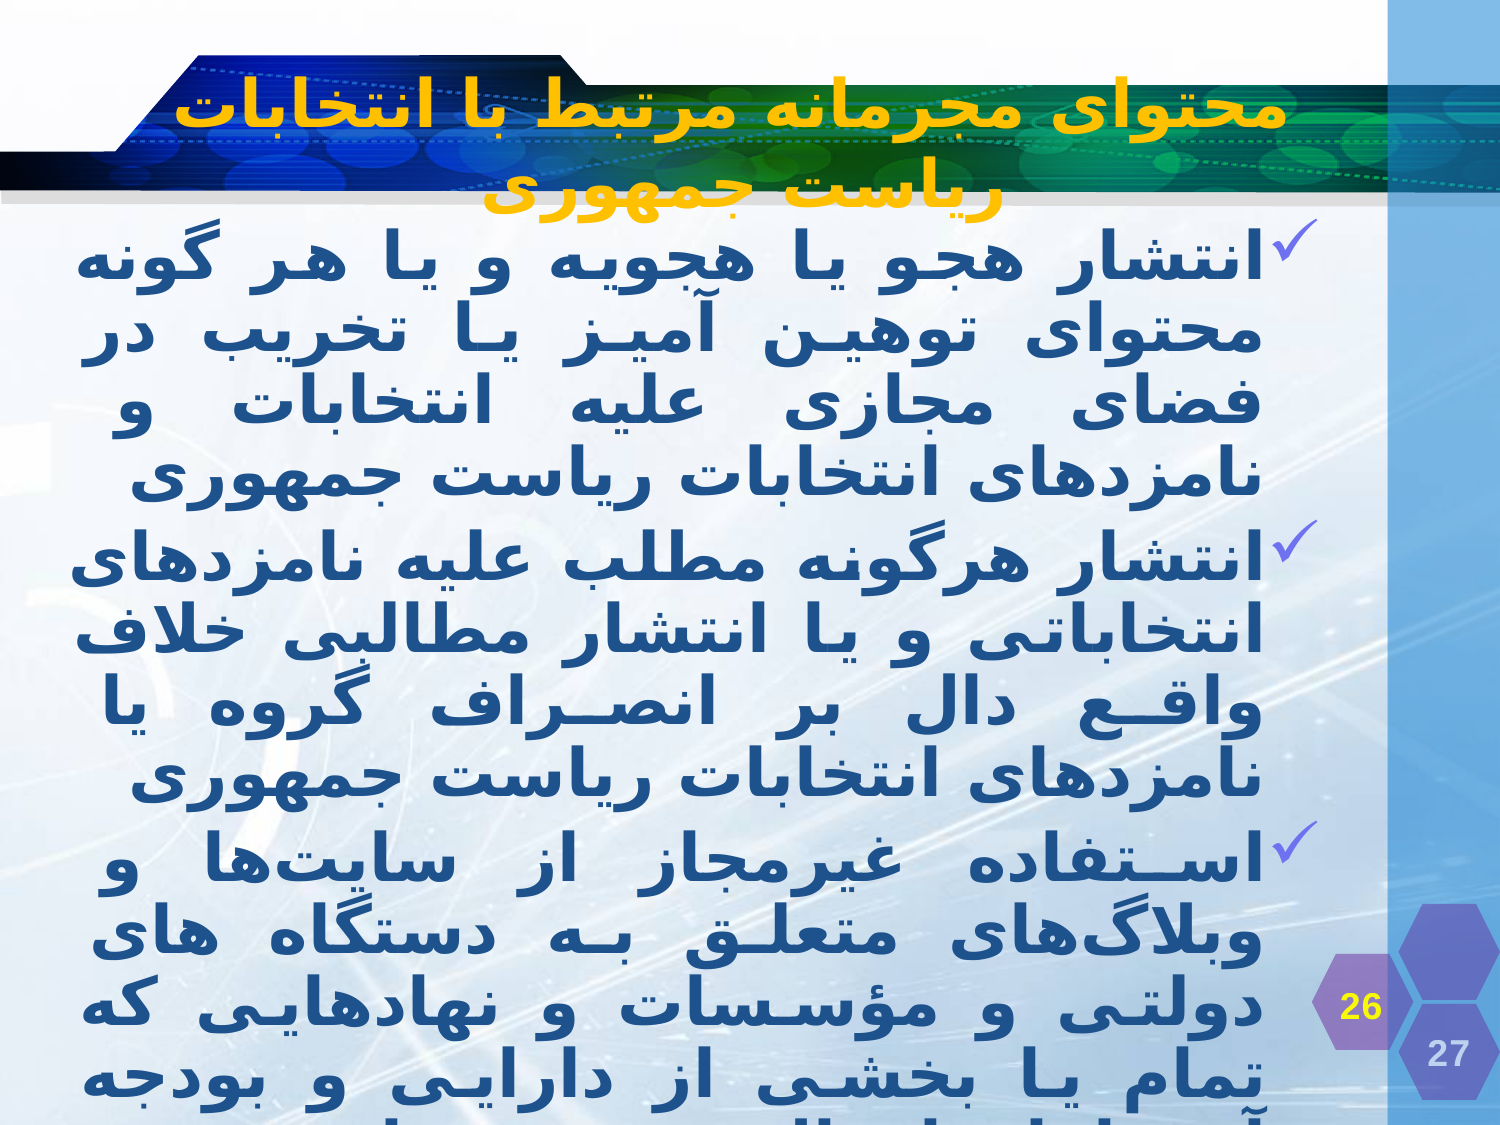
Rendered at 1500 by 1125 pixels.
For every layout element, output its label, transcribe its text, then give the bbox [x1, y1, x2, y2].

picture [0, 0, 1500, 1125]
title محتوای مجرمانه مرتبط با انتخابات ریاست جمهوری [99, 95, 1388, 188]
text_box 26 [1324, 974, 1400, 1035]
text_box 27 [1412, 1021, 1488, 1082]
list انتشار هجو یا هجویه و یا هر گونه محتوای توهین آمیز یا تخریب در فضای مجازی علیه انتخابات و نامزدهای انتخابات ریاست جمهوری انتشار هرگونه مطلب علیه نامزدهای انتخاباتی و یا انتشار مطالبی خلاف واقع دال بر انصراف گروه یا نامزدهای انتخابات ریاست جمهوری استفاده غیرمجاز از سایت‌ها و وبلاگ‌های متعلق به دستگاه های دولتی و مؤسسات و نهادهایی که تمام یا بخشی از دارایی و بودجه آن‌ها از اموال عمومی است، به منظور تبلیغ له یا علیه نامزدهای انتخابات ریاست جمهوری 7.انتشار محتوای تبلیغاتی نامزدهای ریاست جمهوری در فضای مجازی خارج از مدت زمان مقرر برای فعالیت انتخاباتی [50, 214, 1338, 1058]
